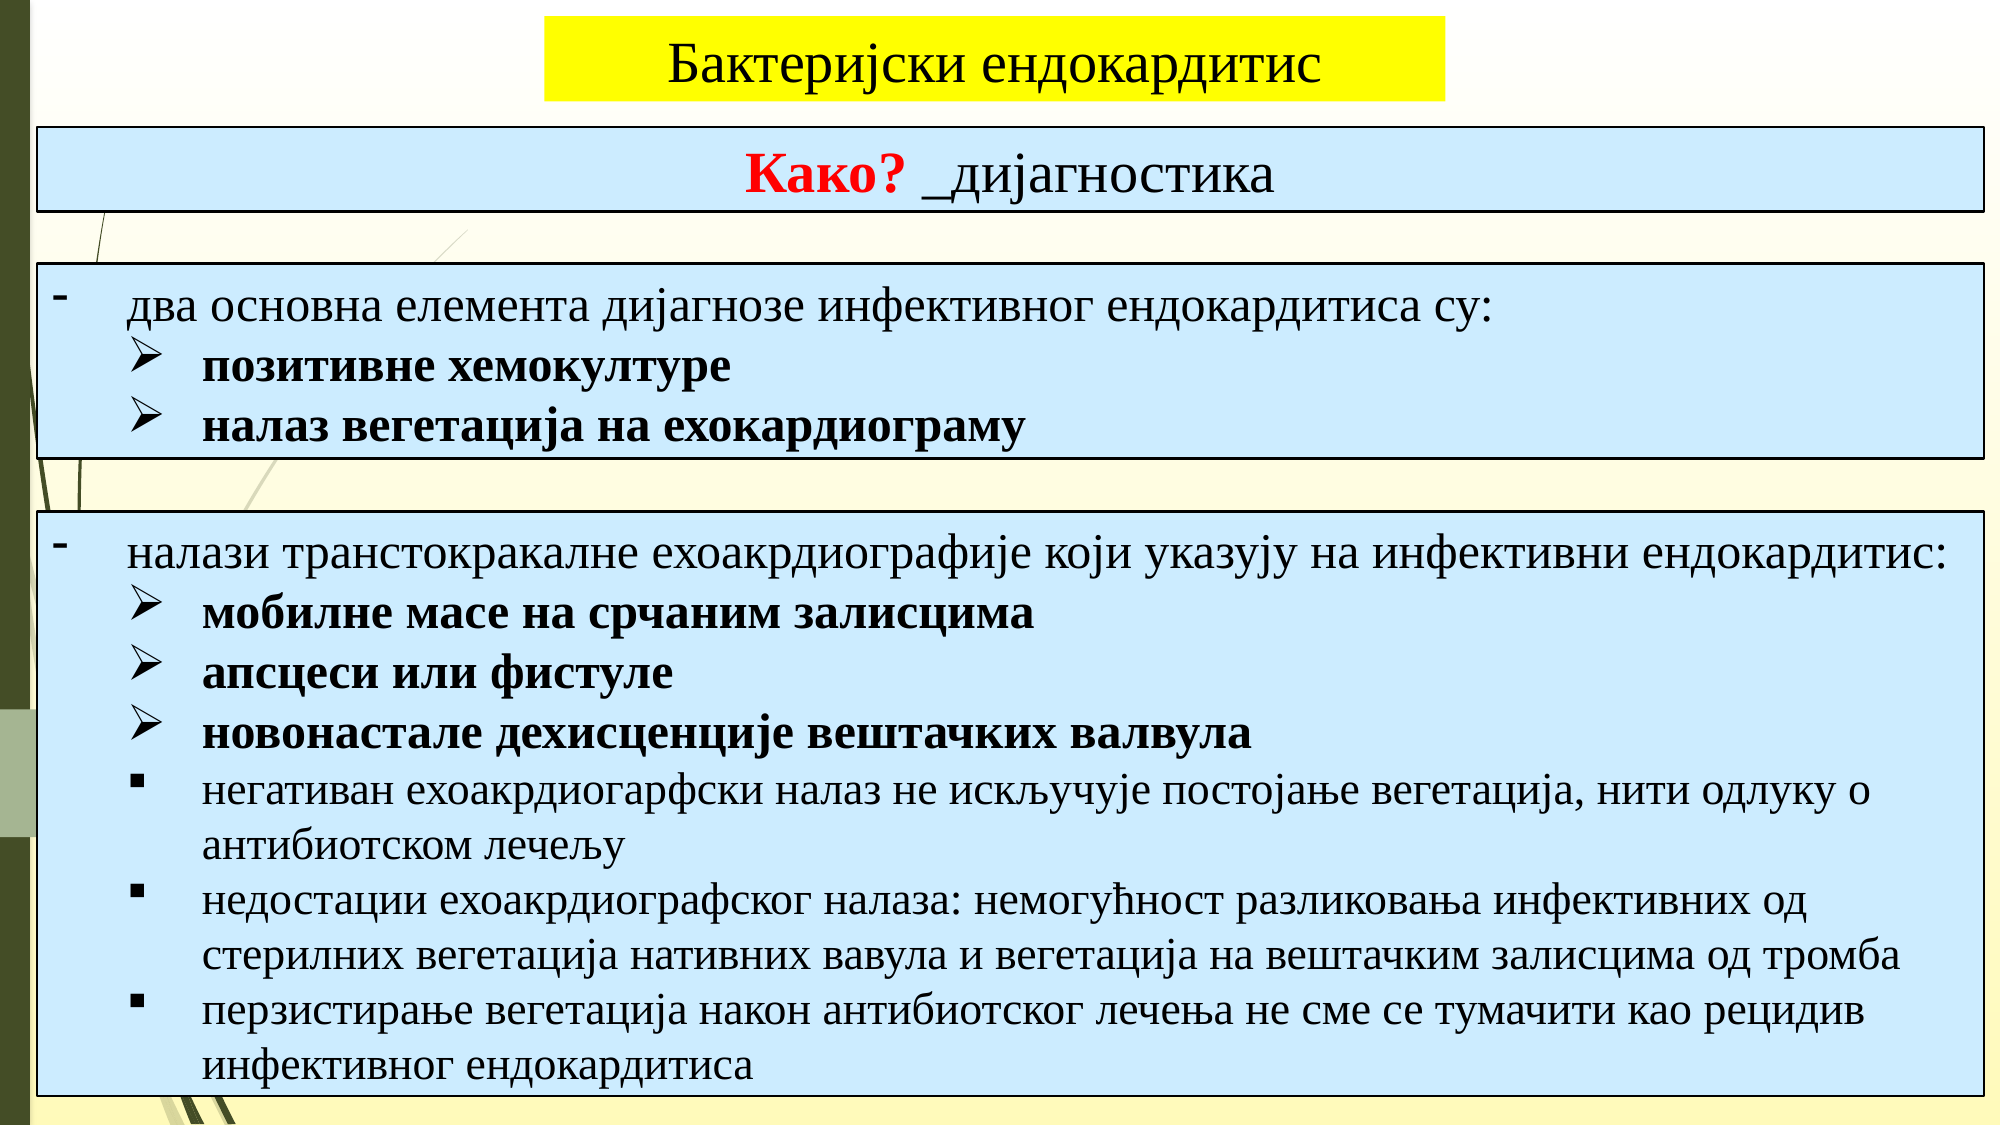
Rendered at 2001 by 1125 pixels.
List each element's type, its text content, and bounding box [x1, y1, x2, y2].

title Бактеријски ендокардитис [544, 16, 1446, 102]
text_box налази транстокракалне ехоакрдиографије који указују на инфективни ендокардитис: мобилне масе на срчаним залисцима апсцеси или фистуле новонастале дехисценције вештачких валвула негативан ехоакрдиогарфски налаз не искључује постојање вегетација, нити одлуку о антибиотском лечељу недостации ехоакрдиографског налаза: немогућност разликовања инфективних од стерилних вегетација нативних вавула и вегетација на вештачким залисцима од тромба перзистирање вегетација након антибиотског лечења не сме се тумачити као рецидив инфективног ендокардитиса [37, 511, 1984, 1097]
text_box Како? _дијагностика [37, 126, 1984, 212]
text_box два основна елемента дијагнозе инфективног ендокардитиса су: позитивне хемокултуре налаз вегетација на ехокардиограму [37, 263, 1984, 459]
